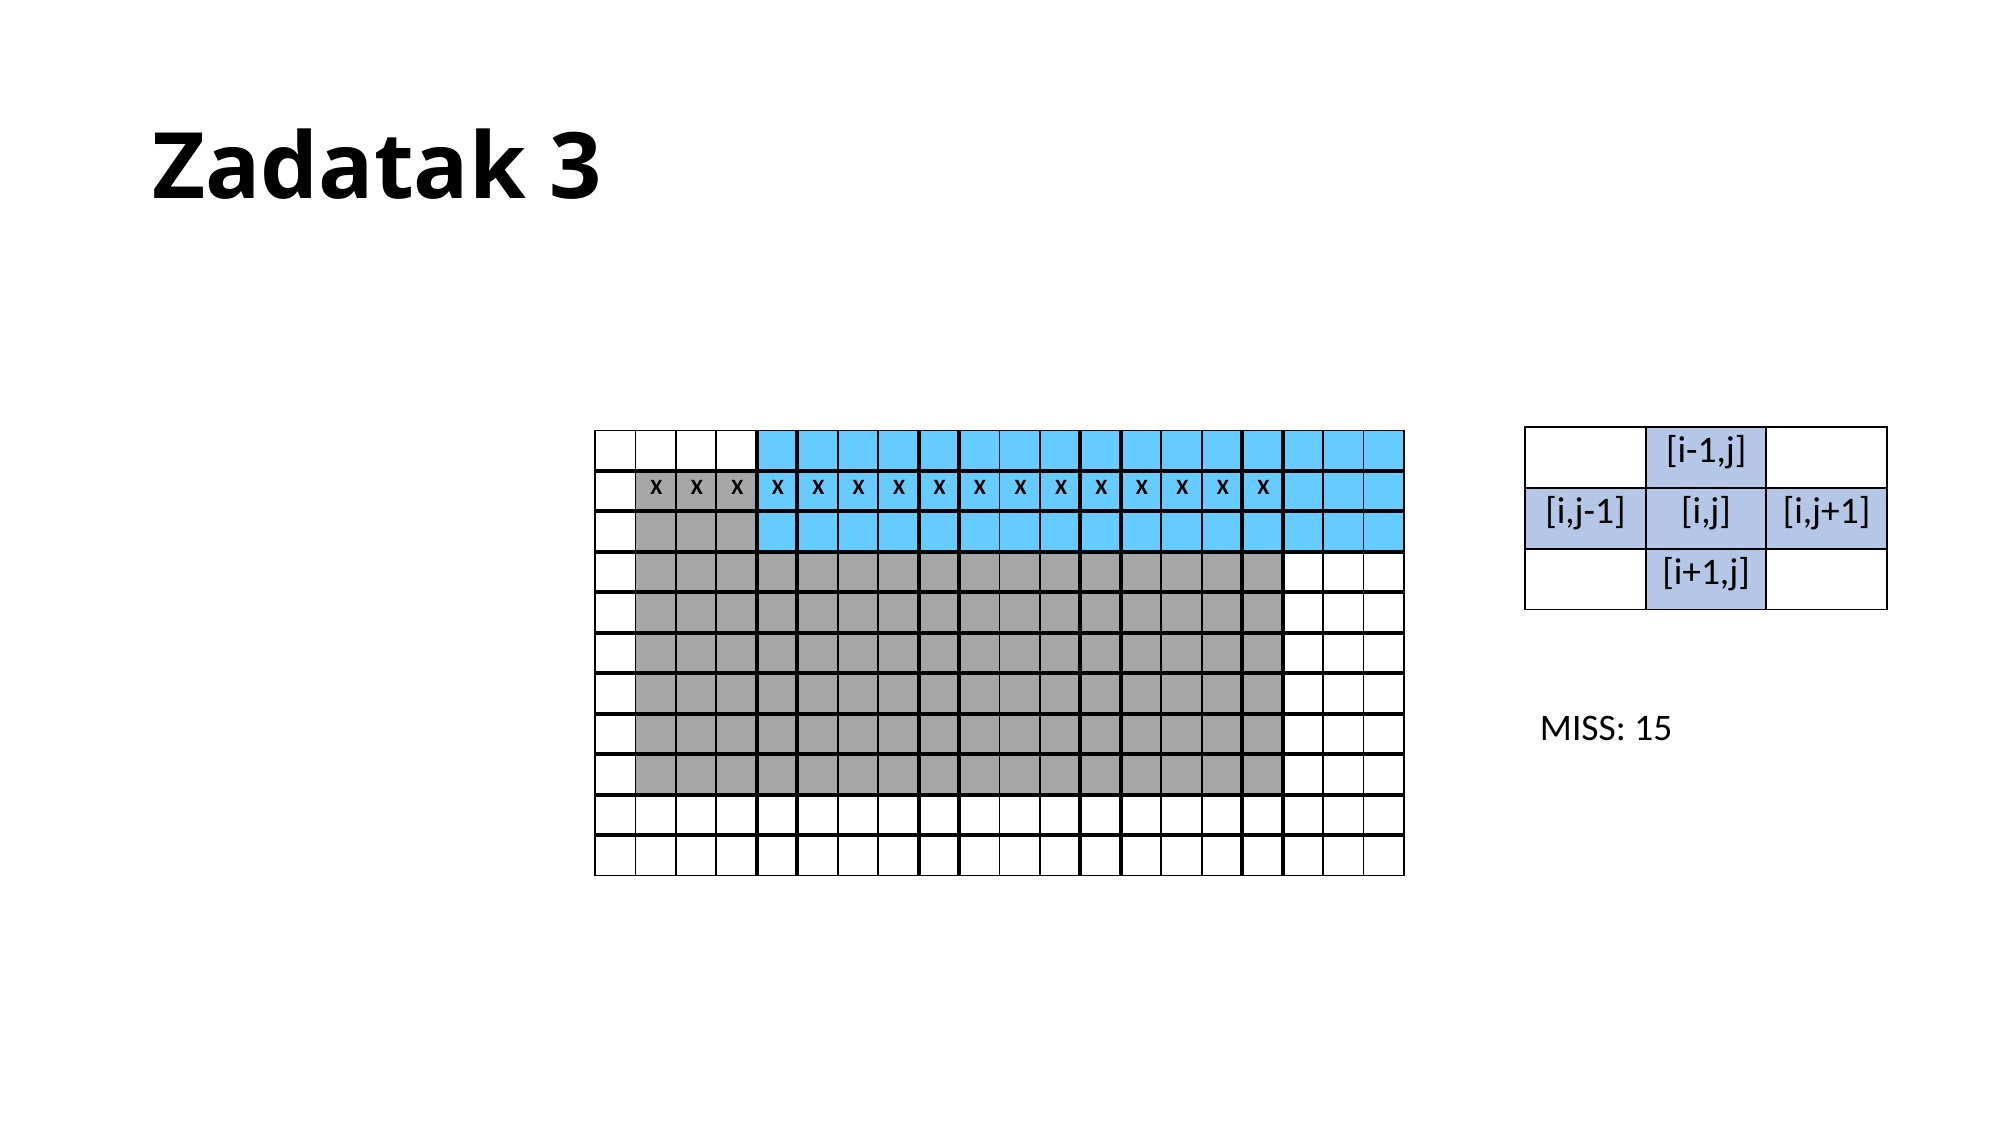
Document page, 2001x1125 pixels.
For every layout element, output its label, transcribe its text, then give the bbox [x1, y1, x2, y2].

table_cell [1041, 756, 1078, 793]
table_header [1082, 431, 1119, 469]
table_cell [1364, 635, 1403, 671]
table_cell [636, 716, 675, 752]
table_cell X [636, 473, 675, 509]
table_cell [1324, 513, 1363, 550]
table_cell [1123, 513, 1160, 550]
table_cell X [961, 473, 999, 509]
table_cell [1162, 716, 1201, 752]
table_cell [799, 797, 837, 833]
table_cell [1285, 594, 1322, 631]
table_cell [i,j-1] [1526, 489, 1645, 548]
table_cell [1123, 554, 1160, 590]
table_cell [1285, 797, 1322, 833]
table_cell [1203, 837, 1240, 875]
table_cell [1324, 837, 1363, 875]
table_cell [1203, 635, 1240, 671]
table_cell [636, 797, 675, 833]
table_cell [1162, 756, 1201, 793]
table_cell [799, 716, 837, 752]
table_cell [1000, 513, 1039, 550]
table_cell [1285, 716, 1322, 752]
table_header [1324, 431, 1363, 469]
table_cell [596, 635, 635, 671]
table_cell [799, 594, 837, 631]
table_cell [717, 635, 755, 671]
table_cell [1082, 554, 1119, 590]
table_cell [759, 675, 795, 712]
table_cell [1364, 675, 1403, 712]
table_cell [1123, 594, 1160, 631]
table_cell [961, 554, 999, 590]
table_cell X [717, 473, 755, 509]
table_cell [1082, 675, 1119, 712]
table_cell X [839, 473, 877, 509]
table_cell [1324, 473, 1363, 509]
table_cell [1364, 473, 1403, 509]
table_cell [717, 837, 755, 875]
table_header [i-1,j] [1647, 428, 1765, 487]
table_cell [1123, 797, 1160, 833]
table_header [596, 431, 635, 469]
table_cell [799, 675, 837, 712]
table_cell [921, 594, 957, 631]
table_cell [839, 716, 877, 752]
table_cell [799, 837, 837, 875]
table_cell [839, 837, 877, 875]
table_cell [839, 797, 877, 833]
table_cell X [799, 473, 837, 509]
table_cell [961, 594, 999, 631]
table_header [1162, 431, 1201, 469]
table_cell [759, 756, 795, 793]
table_cell [1203, 554, 1240, 590]
table_cell [961, 837, 999, 875]
table_cell [1162, 837, 1201, 875]
table_cell [879, 756, 917, 793]
table_cell [759, 594, 795, 631]
table_cell [1000, 716, 1039, 752]
table_cell [1324, 756, 1363, 793]
table_header [921, 431, 957, 469]
table_cell [1244, 837, 1281, 875]
table_cell [1244, 594, 1281, 631]
table_cell [879, 513, 917, 550]
table_cell [1203, 716, 1240, 752]
table_cell [1244, 716, 1281, 752]
table_cell [1767, 550, 1886, 609]
table_cell [1123, 716, 1160, 752]
table_cell [1123, 635, 1160, 671]
table_cell [1324, 635, 1363, 671]
table_cell [1123, 837, 1160, 875]
table_header [839, 431, 877, 469]
table_cell [1324, 594, 1363, 631]
table_cell [1203, 797, 1240, 833]
table_cell [1324, 675, 1363, 712]
table_header [717, 431, 755, 469]
table_header [1526, 428, 1645, 487]
table_cell [596, 837, 635, 875]
table_cell X [1123, 473, 1160, 509]
table_cell [961, 675, 999, 712]
title Zadatak 3 [137, 59, 1863, 278]
table_cell [921, 554, 957, 590]
table_cell [i,j+1] [1767, 489, 1886, 548]
table_cell [961, 797, 999, 833]
table_cell [879, 554, 917, 590]
table_cell [961, 513, 999, 550]
table_cell [636, 513, 675, 550]
table_header [677, 431, 715, 469]
table_cell [1324, 716, 1363, 752]
table_cell [839, 635, 877, 671]
table_cell X [1244, 473, 1281, 509]
table_cell [1364, 554, 1403, 590]
table_cell [1244, 797, 1281, 833]
table_cell [1244, 635, 1281, 671]
table_cell [839, 554, 877, 590]
table_cell [879, 797, 917, 833]
table_cell [1082, 716, 1119, 752]
table_cell [596, 594, 635, 631]
table_cell [1324, 797, 1363, 833]
table_cell [1364, 716, 1403, 752]
table_cell [677, 594, 715, 631]
table_cell [1244, 554, 1281, 590]
table_cell [759, 513, 795, 550]
table_cell [759, 837, 795, 875]
table_cell [839, 594, 877, 631]
table_cell [799, 756, 837, 793]
table_cell [879, 635, 917, 671]
table_header [1041, 431, 1078, 469]
table_cell [759, 554, 795, 590]
table_cell [1000, 554, 1039, 590]
table_cell [717, 513, 755, 550]
table_cell [879, 675, 917, 712]
table_cell [717, 716, 755, 752]
table_cell [1285, 554, 1322, 590]
table_cell X [677, 473, 715, 509]
table_cell [921, 756, 957, 793]
table_cell [717, 797, 755, 833]
table_cell [596, 797, 635, 833]
table_cell [921, 716, 957, 752]
table_cell [1162, 513, 1201, 550]
table_header [799, 431, 837, 469]
table_cell [1041, 635, 1078, 671]
table_cell [677, 513, 715, 550]
table_cell [1364, 797, 1403, 833]
table_cell [596, 756, 635, 793]
table_cell [1000, 756, 1039, 793]
table_cell [1123, 675, 1160, 712]
table_cell [1285, 473, 1322, 509]
table_cell [1123, 756, 1160, 793]
table_cell [1082, 837, 1119, 875]
table_cell X [1041, 473, 1078, 509]
table_cell [759, 716, 795, 752]
table_cell [677, 756, 715, 793]
table_cell [1244, 756, 1281, 793]
table_header [1244, 431, 1281, 469]
table_cell X [879, 473, 917, 509]
table_cell X [921, 473, 957, 509]
table_cell [1162, 797, 1201, 833]
table_cell [1082, 635, 1119, 671]
table_cell [839, 756, 877, 793]
table_cell [1324, 554, 1363, 590]
table_cell [1041, 513, 1078, 550]
table_cell [1082, 797, 1119, 833]
table_cell [1000, 635, 1039, 671]
table_cell [921, 635, 957, 671]
table_cell [1203, 594, 1240, 631]
table_header [1767, 428, 1886, 487]
table_cell [1041, 594, 1078, 631]
table_header [1000, 431, 1039, 469]
table_cell [677, 635, 715, 671]
table_cell [i,j] [1647, 489, 1765, 548]
table_cell [1364, 837, 1403, 875]
table_cell [677, 554, 715, 590]
table_cell [677, 837, 715, 875]
table_header [879, 431, 917, 469]
table_cell [1364, 594, 1403, 631]
table_cell [1162, 675, 1201, 712]
table_cell [921, 675, 957, 712]
table_cell [921, 837, 957, 875]
table_cell [1162, 554, 1201, 590]
table_cell X [1203, 473, 1240, 509]
table_cell [717, 594, 755, 631]
table_cell [799, 554, 837, 590]
table_cell [636, 837, 675, 875]
table_cell [961, 756, 999, 793]
table_cell [759, 797, 795, 833]
table_cell [677, 675, 715, 712]
table_cell X [1162, 473, 1201, 509]
table_cell [799, 513, 837, 550]
table_cell [1203, 756, 1240, 793]
table_cell [677, 797, 715, 833]
table_header [961, 431, 999, 469]
table_cell [1203, 675, 1240, 712]
table_cell [636, 554, 675, 590]
table_cell [879, 837, 917, 875]
text_box MISS: 15 [1525, 695, 1887, 755]
table_cell [596, 716, 635, 752]
table_cell [1041, 797, 1078, 833]
table_cell [1000, 594, 1039, 631]
table_cell [961, 635, 999, 671]
table_cell [1082, 756, 1119, 793]
table_cell [1526, 550, 1645, 609]
table_cell [1000, 675, 1039, 712]
table_cell [921, 513, 957, 550]
table_cell [596, 554, 635, 590]
table_header [1203, 431, 1240, 469]
table_cell [1285, 635, 1322, 671]
table_cell [1364, 756, 1403, 793]
table_cell [879, 594, 917, 631]
table_cell [839, 675, 877, 712]
table_cell [677, 716, 715, 752]
table_cell [1082, 513, 1119, 550]
table_cell [1162, 635, 1201, 671]
table_cell [1244, 675, 1281, 712]
table_cell [1244, 513, 1281, 550]
table_cell [1041, 837, 1078, 875]
table_cell X [1082, 473, 1119, 509]
table_cell X [759, 473, 795, 509]
table_header [1364, 431, 1403, 469]
table_cell [1082, 594, 1119, 631]
table_cell [717, 554, 755, 590]
table_cell [596, 473, 635, 509]
table_cell [636, 756, 675, 793]
table_cell [636, 635, 675, 671]
table_cell [879, 716, 917, 752]
table_cell [921, 797, 957, 833]
table_cell [596, 675, 635, 712]
table_cell [1041, 675, 1078, 712]
table_cell [636, 594, 675, 631]
table_cell [759, 635, 795, 671]
table_cell [1000, 837, 1039, 875]
table_cell [1285, 837, 1322, 875]
table_cell [636, 675, 675, 712]
table_cell [799, 635, 837, 671]
table_cell [1000, 797, 1039, 833]
table_cell [1285, 756, 1322, 793]
table_cell [1203, 513, 1240, 550]
table_header [636, 431, 675, 469]
table_header [1285, 431, 1322, 469]
table_cell [i+1,j] [1647, 550, 1765, 609]
table_cell [717, 756, 755, 793]
table_cell [1285, 675, 1322, 712]
table_cell [1285, 513, 1322, 550]
table_header [759, 431, 795, 469]
table_cell [717, 675, 755, 712]
table_cell [839, 513, 877, 550]
table_cell [1041, 554, 1078, 590]
table_cell [1041, 716, 1078, 752]
table_cell [961, 716, 999, 752]
table_cell [1162, 594, 1201, 631]
table_cell [596, 513, 635, 550]
table_cell [1364, 513, 1403, 550]
table_header [1123, 431, 1160, 469]
table_cell X [1000, 473, 1039, 509]
